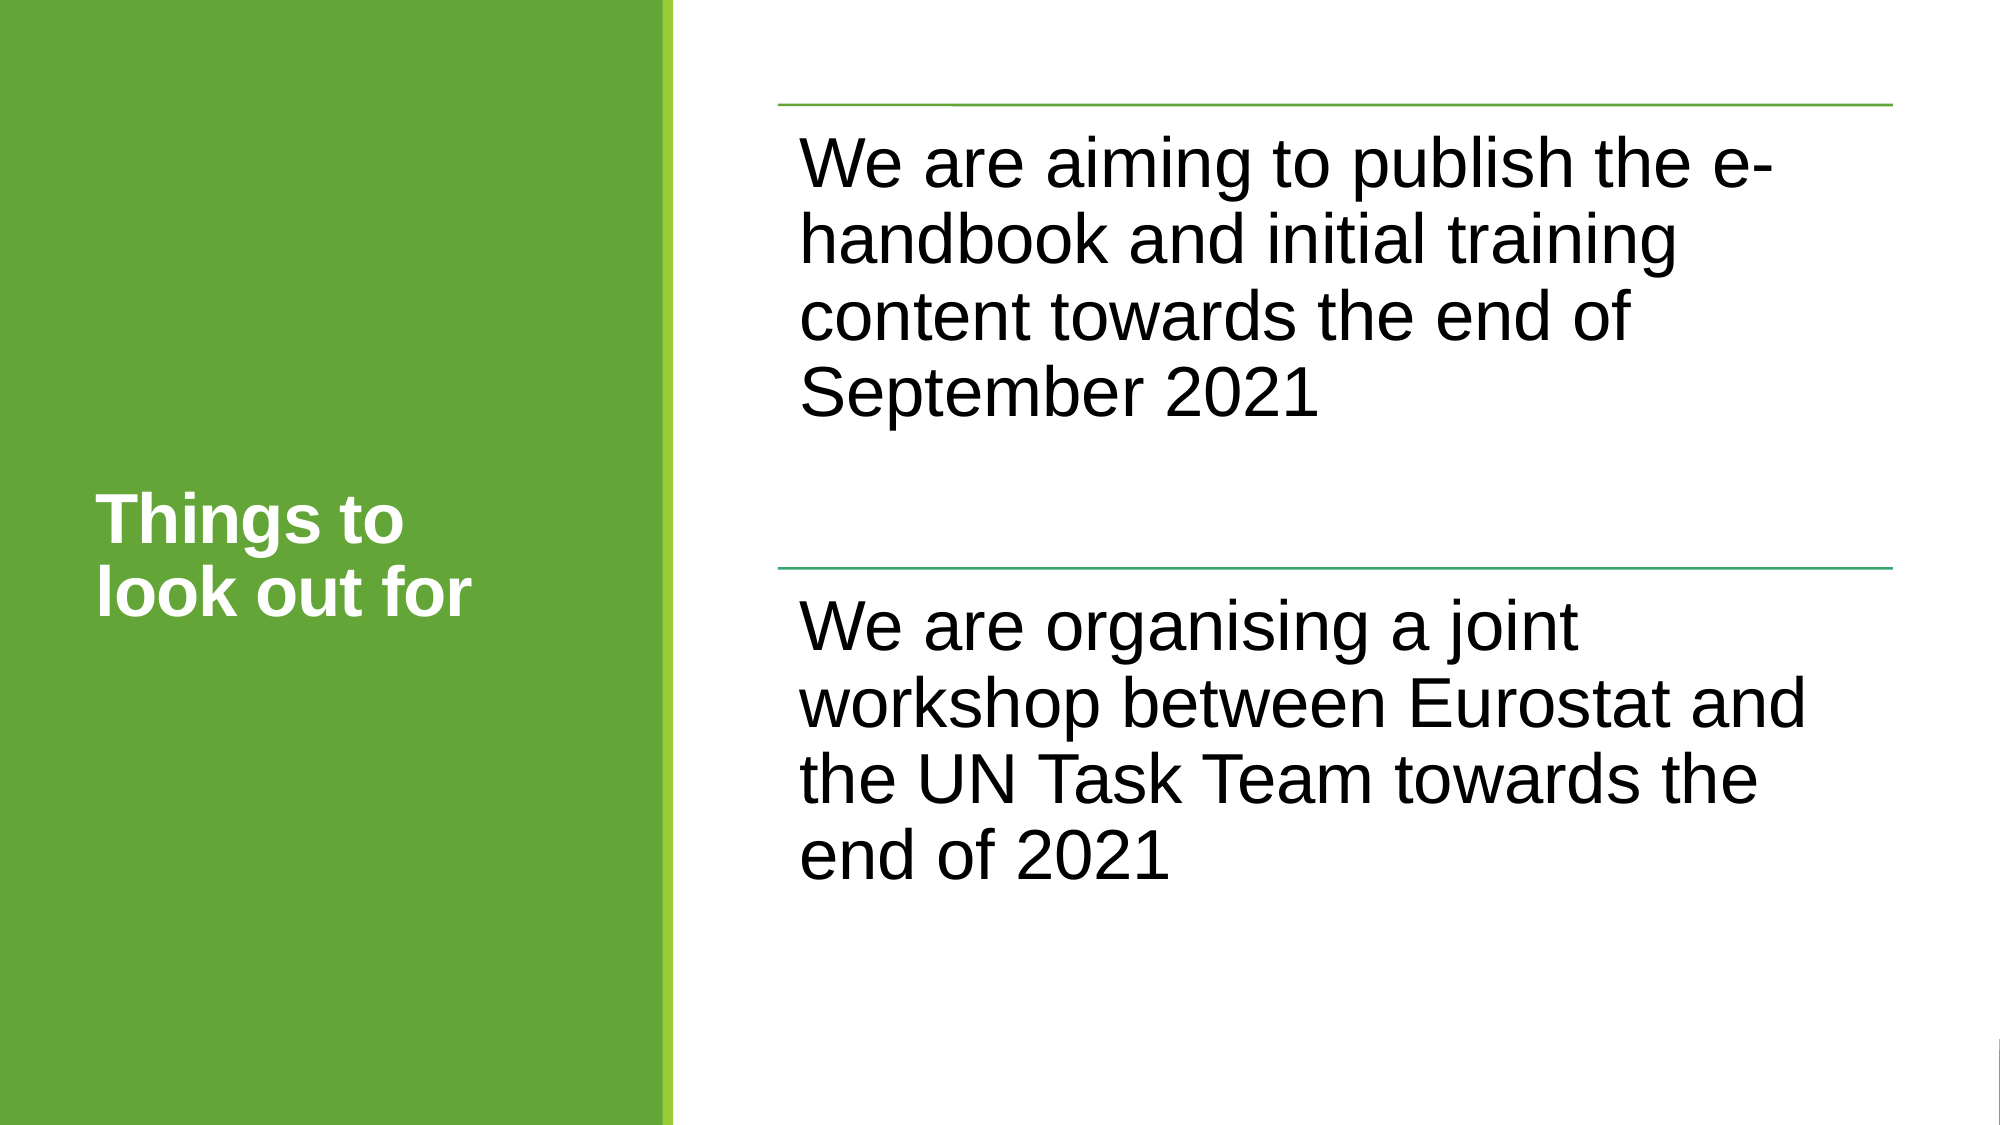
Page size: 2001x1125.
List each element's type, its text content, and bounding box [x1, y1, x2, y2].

title Things to look out for [80, 84, 587, 1032]
text_box [0, 0, 661, 1125]
text_box [674, 0, 2000, 1125]
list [777, 104, 1894, 1033]
text_box [661, 0, 674, 1125]
